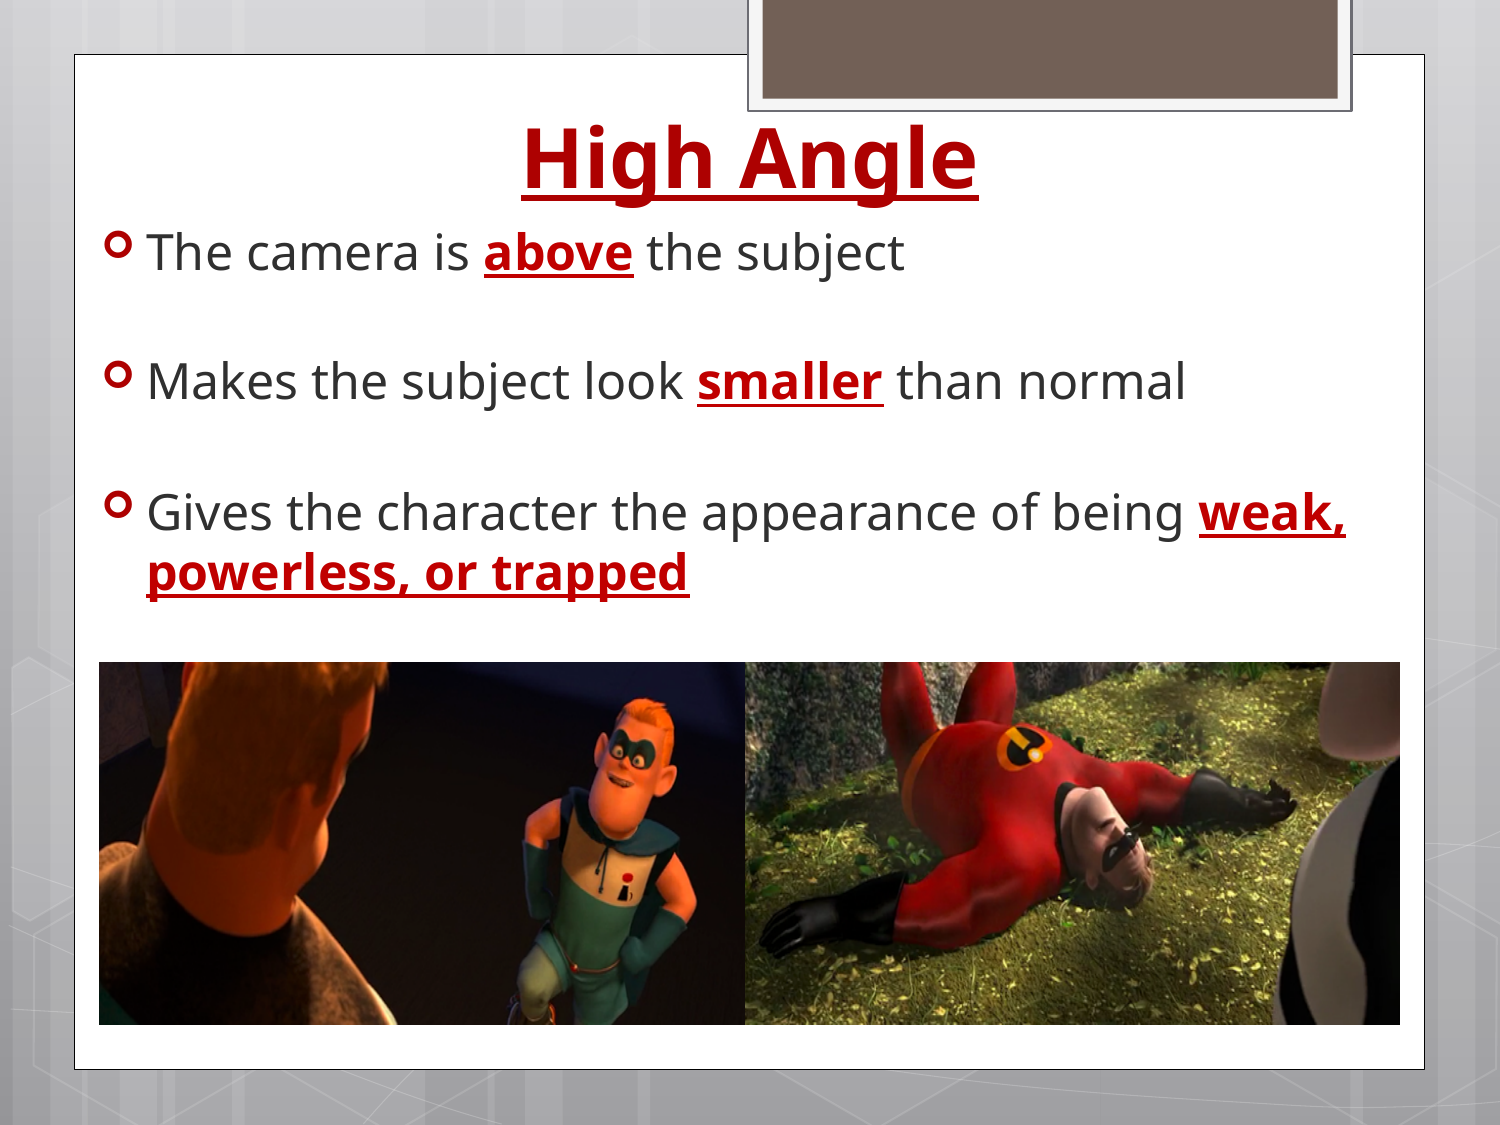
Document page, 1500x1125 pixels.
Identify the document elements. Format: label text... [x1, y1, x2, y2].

list The camera is above the subject Makes the subject look smaller than normal Gives the character the appearance of being weak, powerless, or trapped [75, 212, 1425, 789]
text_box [99, 662, 1401, 1026]
title High Angle [75, 24, 1425, 212]
